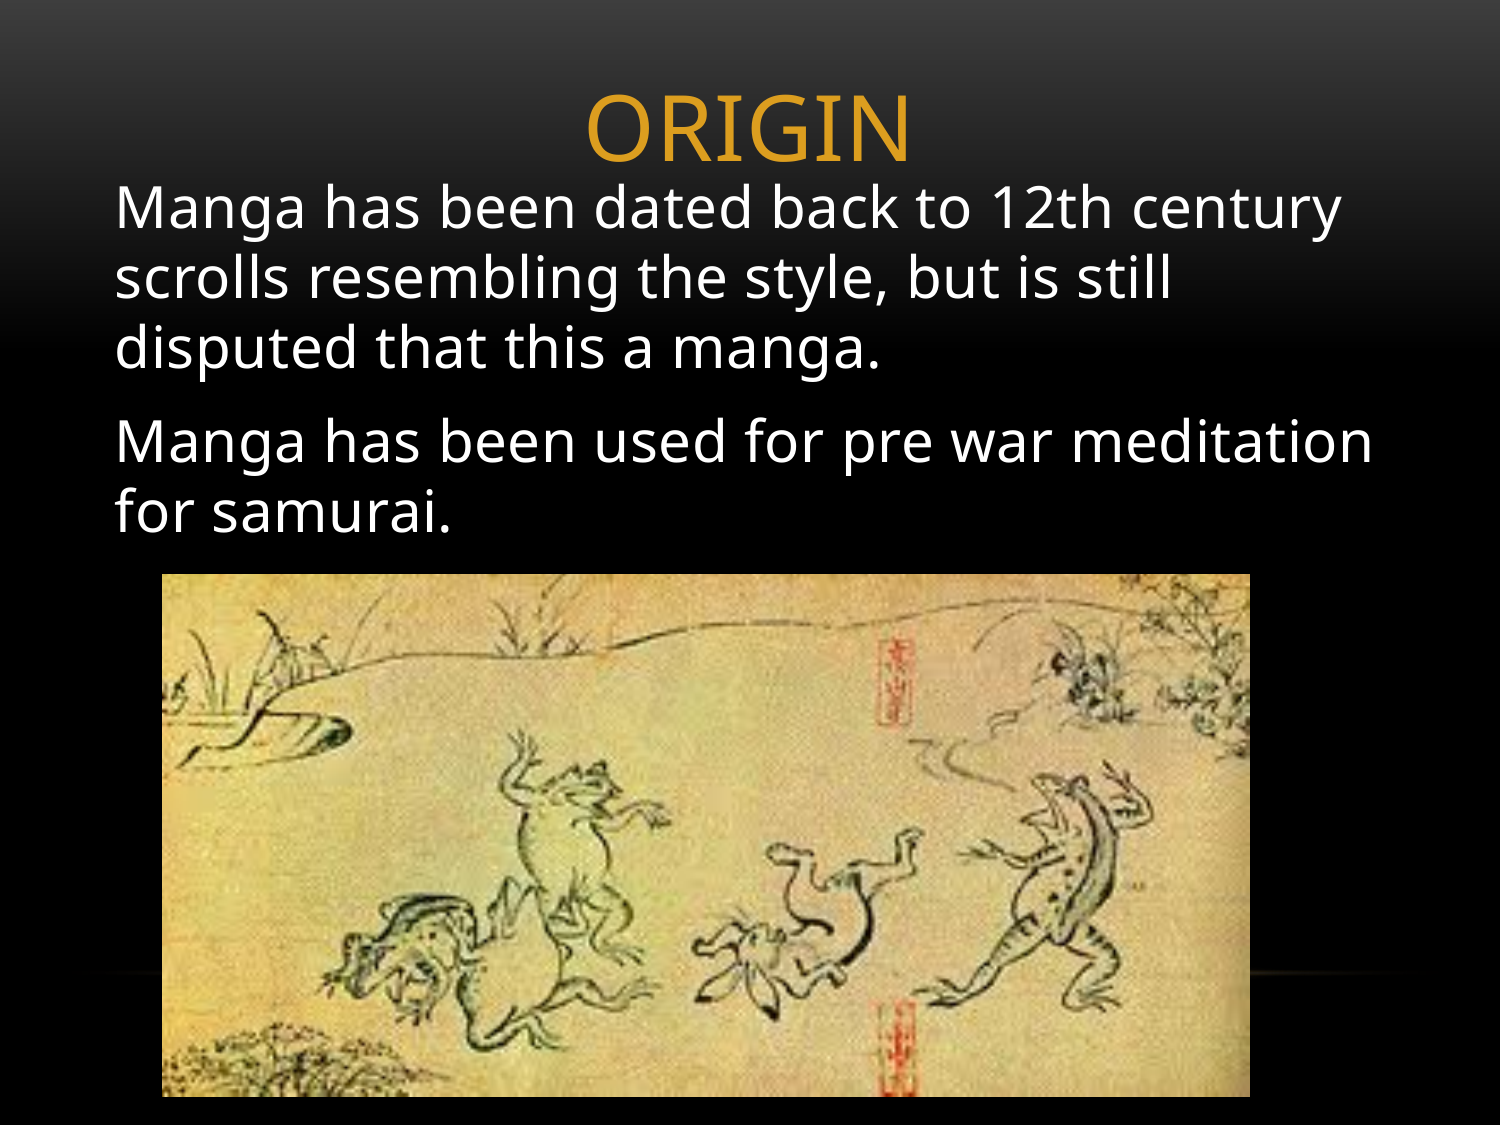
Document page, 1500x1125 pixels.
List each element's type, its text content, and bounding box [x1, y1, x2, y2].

title origin [99, 0, 1400, 162]
list Manga has been dated back to 12th century scrolls resembling the style, but is still disputed that this a manga. Manga has been used for pre war meditation for samurai. [99, 162, 1400, 838]
picture [0, 0, 1500, 1125]
